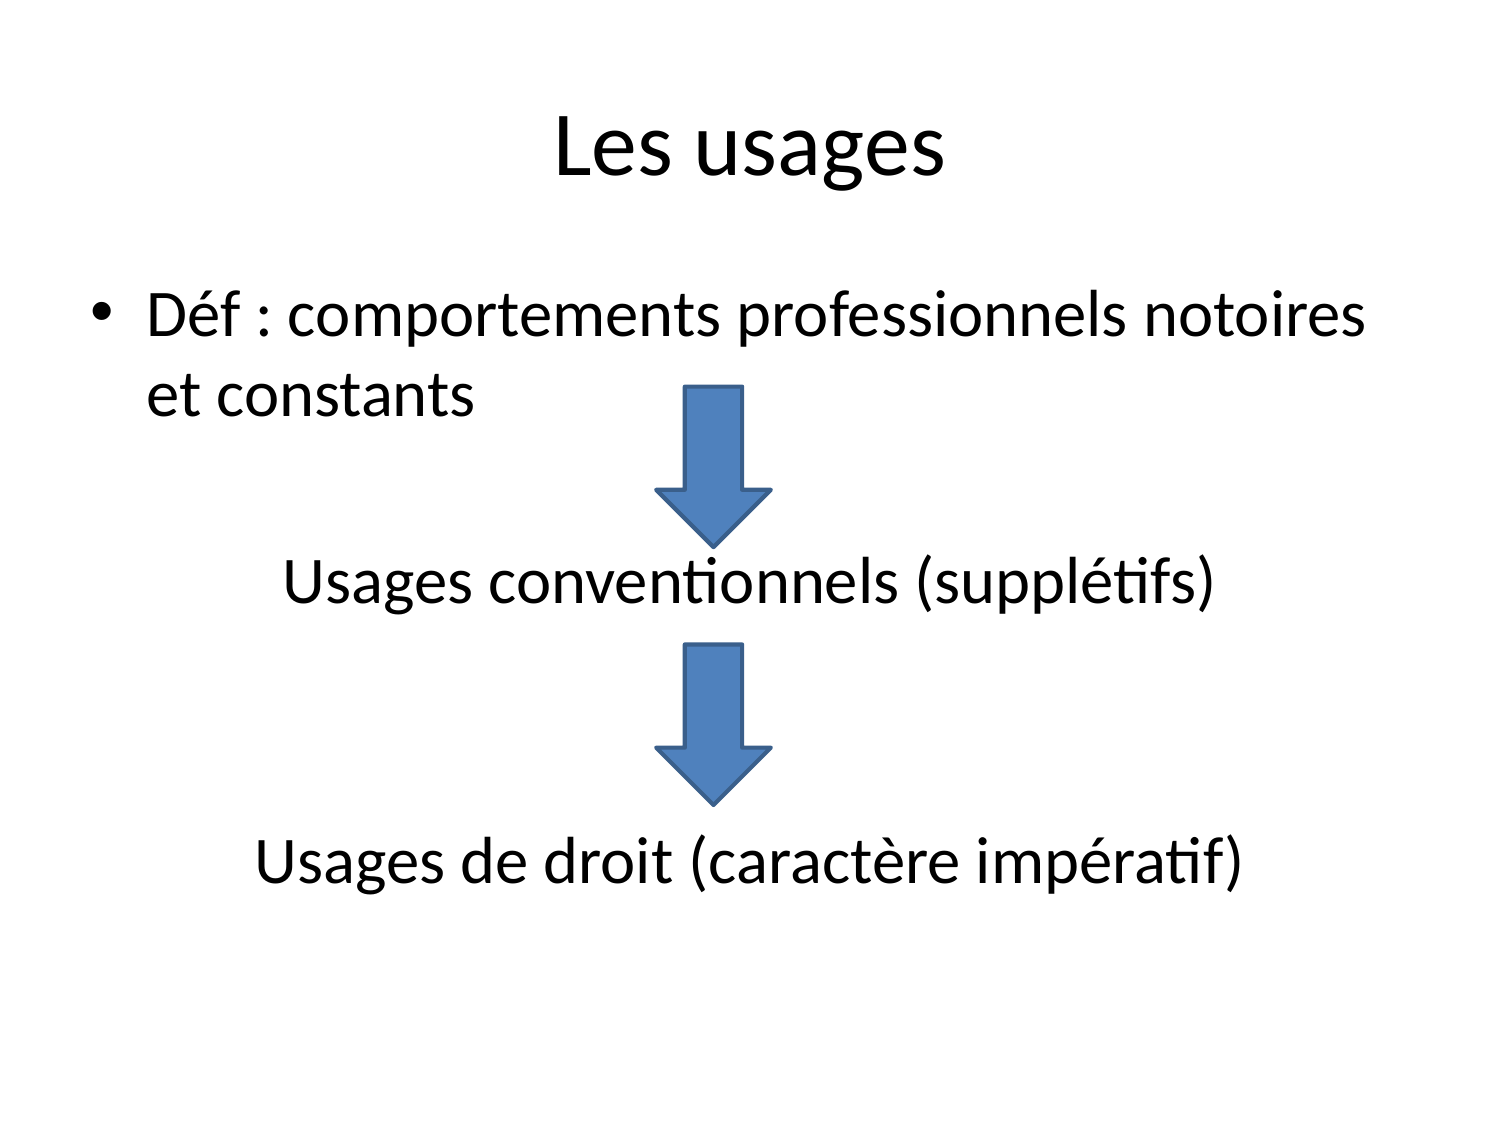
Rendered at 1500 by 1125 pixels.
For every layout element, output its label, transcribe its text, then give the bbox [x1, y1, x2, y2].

title Les usages [75, 45, 1425, 233]
text_box [654, 384, 773, 550]
list Déf : comportements professionnels notoires et constants Usages conventionnels (supplétifs) Usages de droit (caractère impératif) [75, 262, 1425, 1005]
text_box [654, 642, 773, 808]
